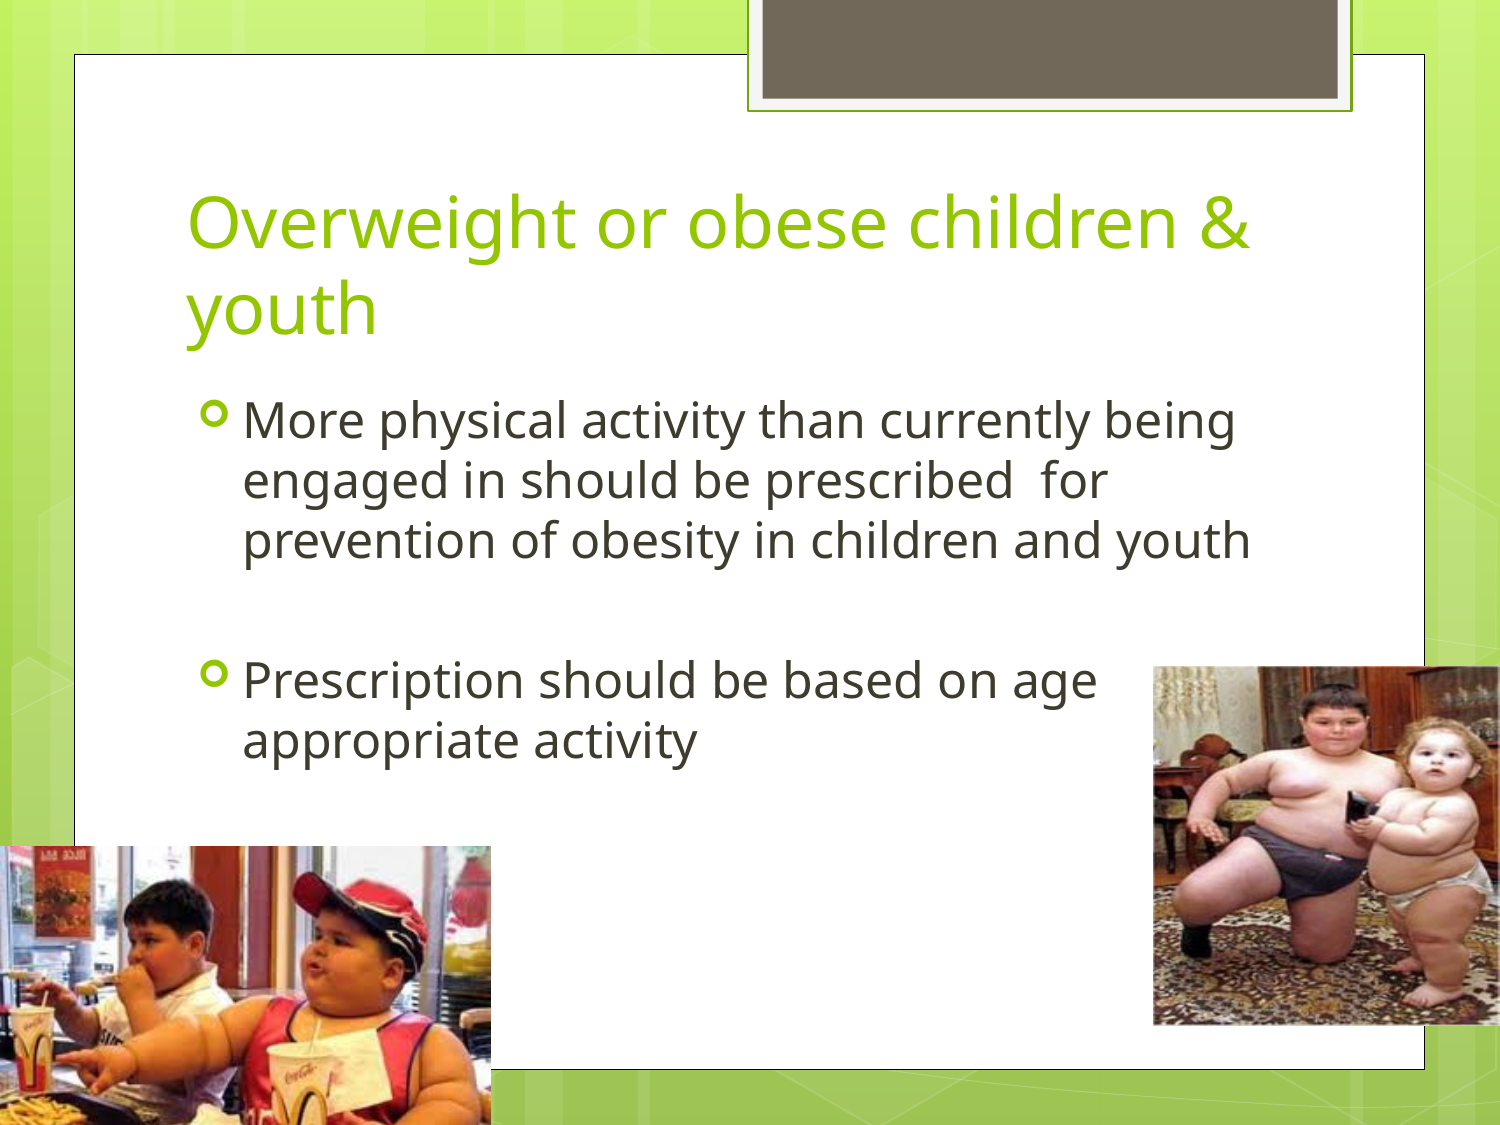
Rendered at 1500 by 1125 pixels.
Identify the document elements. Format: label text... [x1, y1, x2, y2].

list More physical activity than currently being engaged in should be prescribed for prevention of obesity in children and youth Prescription should be based on age appropriate activity [171, 381, 1283, 957]
picture [1153, 666, 1500, 1026]
title Overweight or obese children & youth [171, 168, 1324, 357]
picture [0, 846, 491, 1125]
